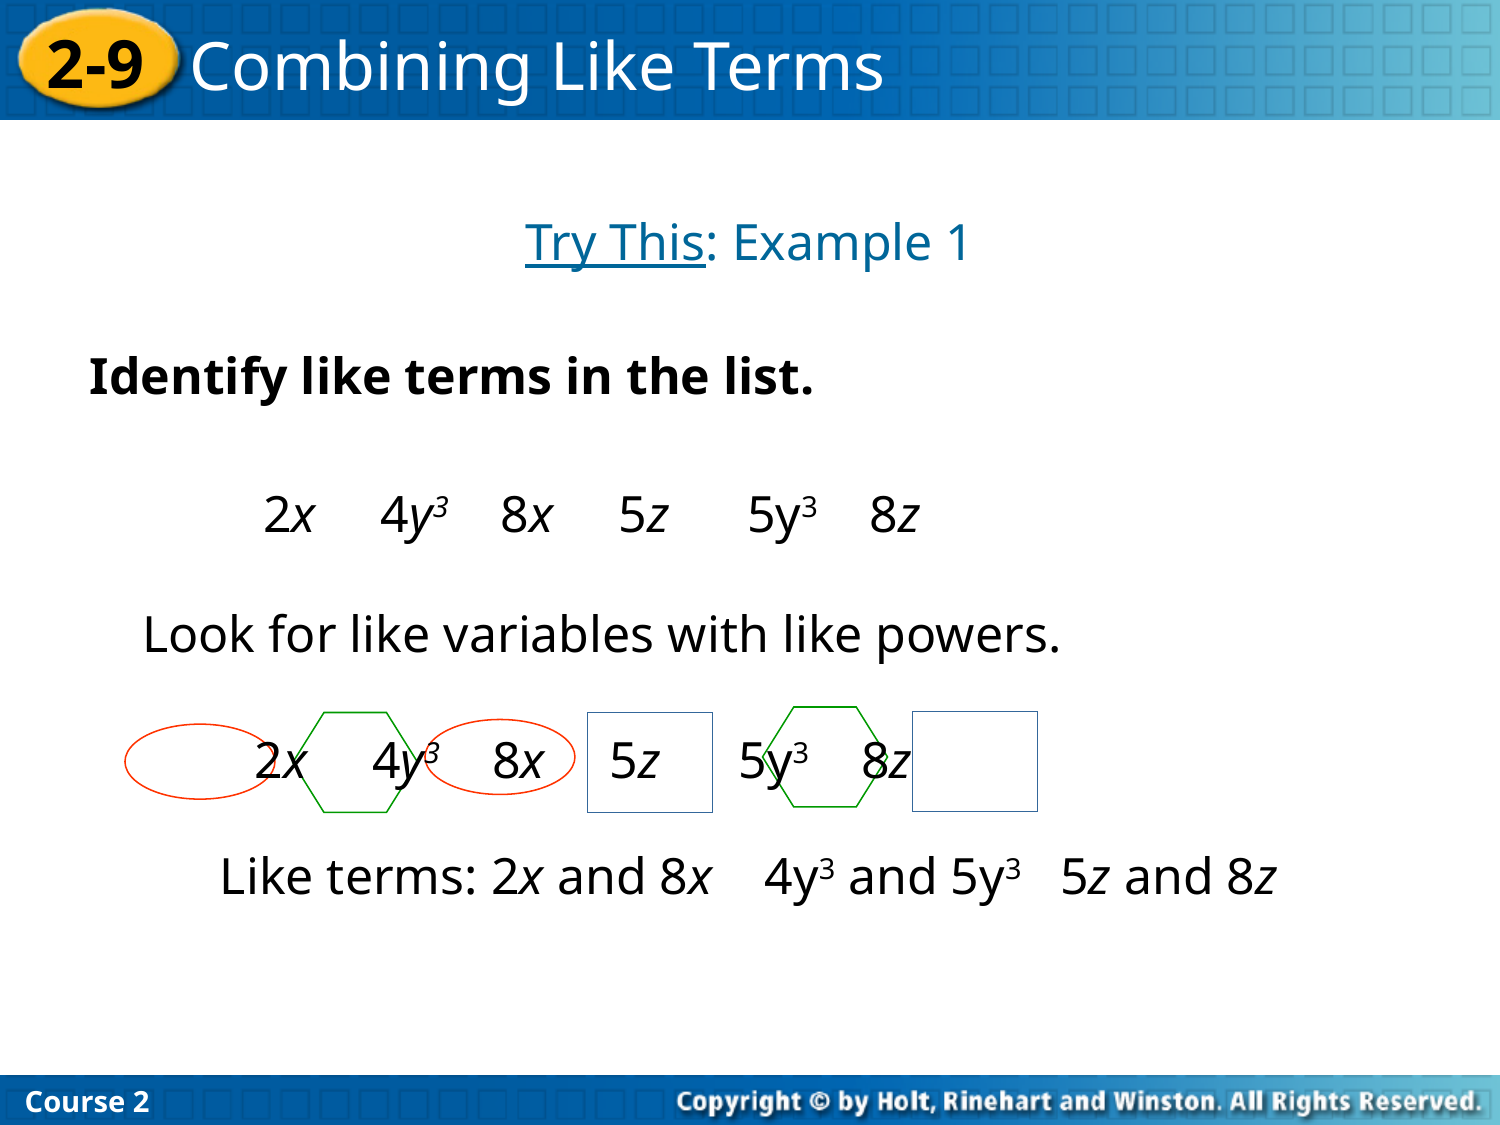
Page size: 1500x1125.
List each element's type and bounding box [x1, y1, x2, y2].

text_box [0, 0, 1500, 1125]
